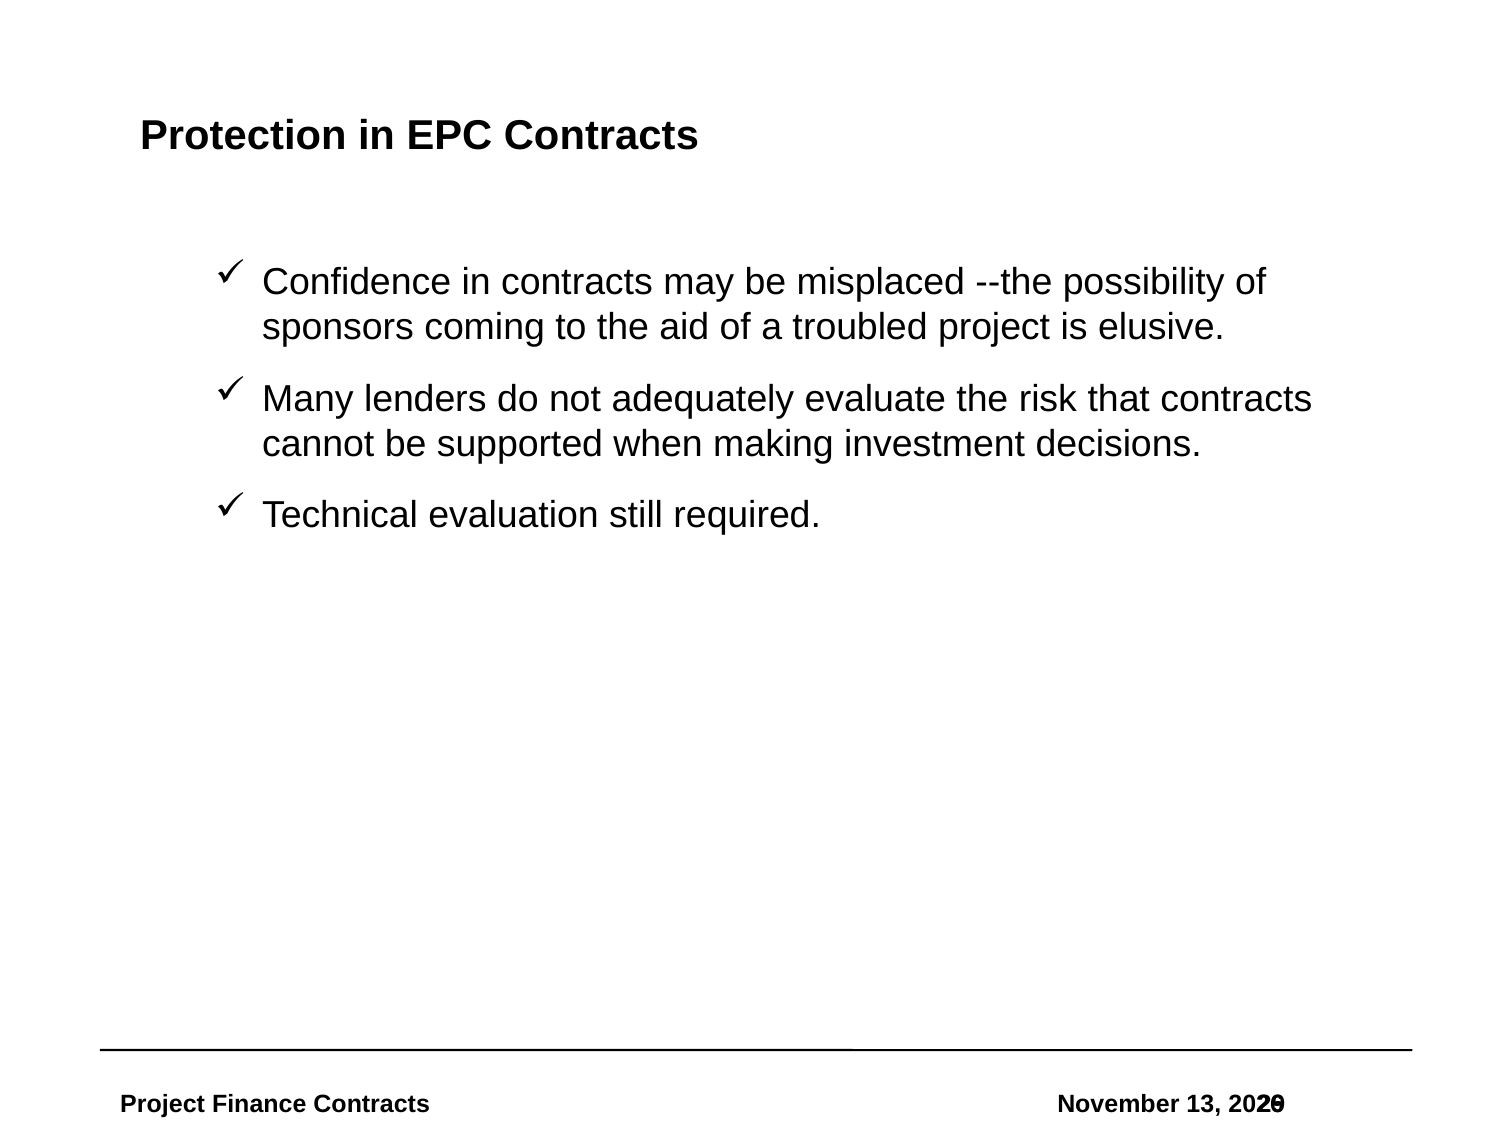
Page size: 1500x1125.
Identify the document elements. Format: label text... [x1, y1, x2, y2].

list Confidence in contracts may be misplaced --the possibility of sponsors coming to the aid of a troubled project is elusive. Many lenders do not adequately evaluate the risk that contracts cannot be supported when making investment decisions. Technical evaluation still required. [124, 249, 1376, 1001]
title Protection in EPC Contracts [124, 99, 1288, 226]
